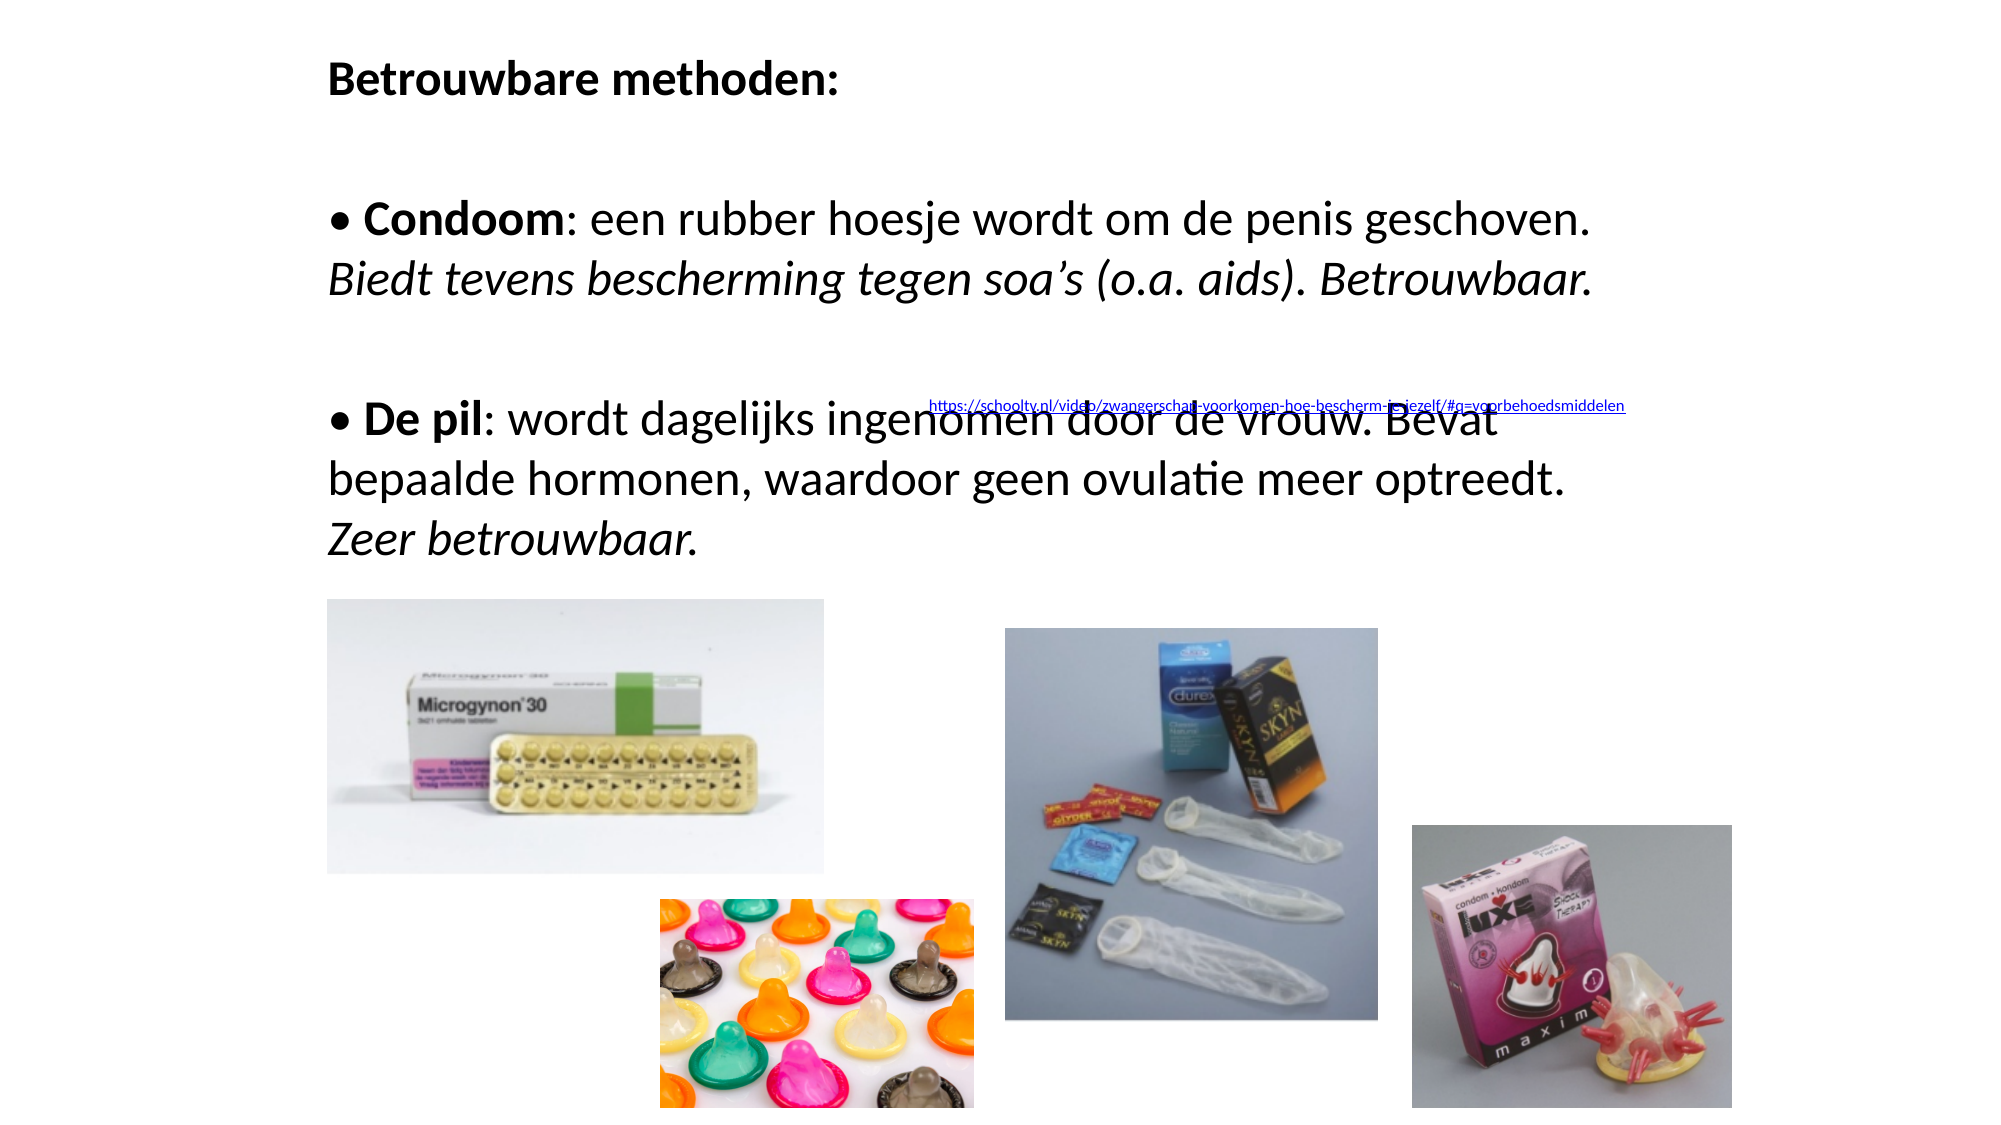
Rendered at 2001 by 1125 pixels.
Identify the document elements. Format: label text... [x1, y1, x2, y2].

picture [327, 599, 824, 882]
picture [660, 898, 974, 1109]
list Betrouwbare methoden: • Condoom: een rubber hoesje wordt om de penis geschoven. Biedt tevens bescherming tegen soa’s (o.a. aids). Betrouwbaar. • De pil: wordt dagelijks ingenomen door de vrouw. Bevat bepaalde hormonen, waardoor geen ovulatie meer optreedt. Zeer betrouwbaar. [312, 38, 1663, 600]
picture [1412, 824, 1733, 1109]
text_box https://schooltv.nl/video/zwangerschap-voorkomen-hoe-bescherm-je-jezelf/#q=voorbehoedsmiddelen [914, 387, 1665, 423]
picture [1005, 628, 1378, 1022]
